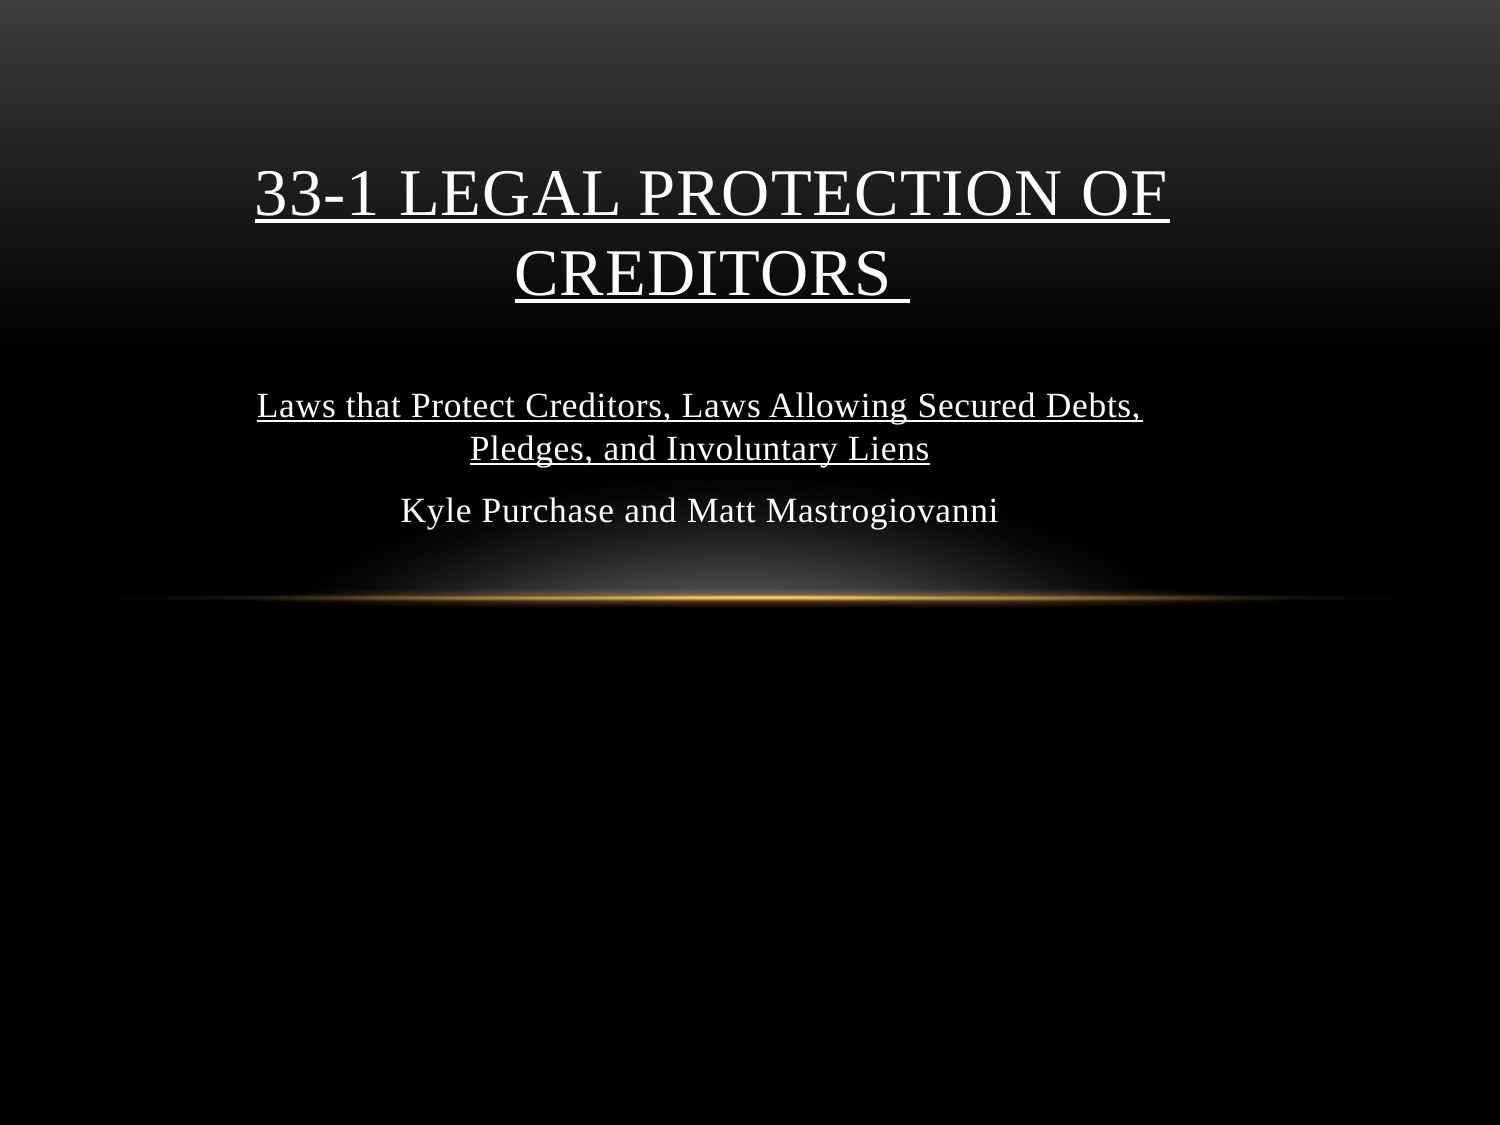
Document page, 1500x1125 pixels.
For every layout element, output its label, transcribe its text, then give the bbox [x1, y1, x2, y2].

title 33-1 Legal Protection of Creditors [75, 75, 1350, 317]
picture [0, 0, 1500, 750]
subtitle Laws that Protect Creditors, Laws Allowing Secured Debts, Pledges, and Involuntary Liens Kyle Purchase and Matt Mastrogiovanni [174, 375, 1225, 663]
